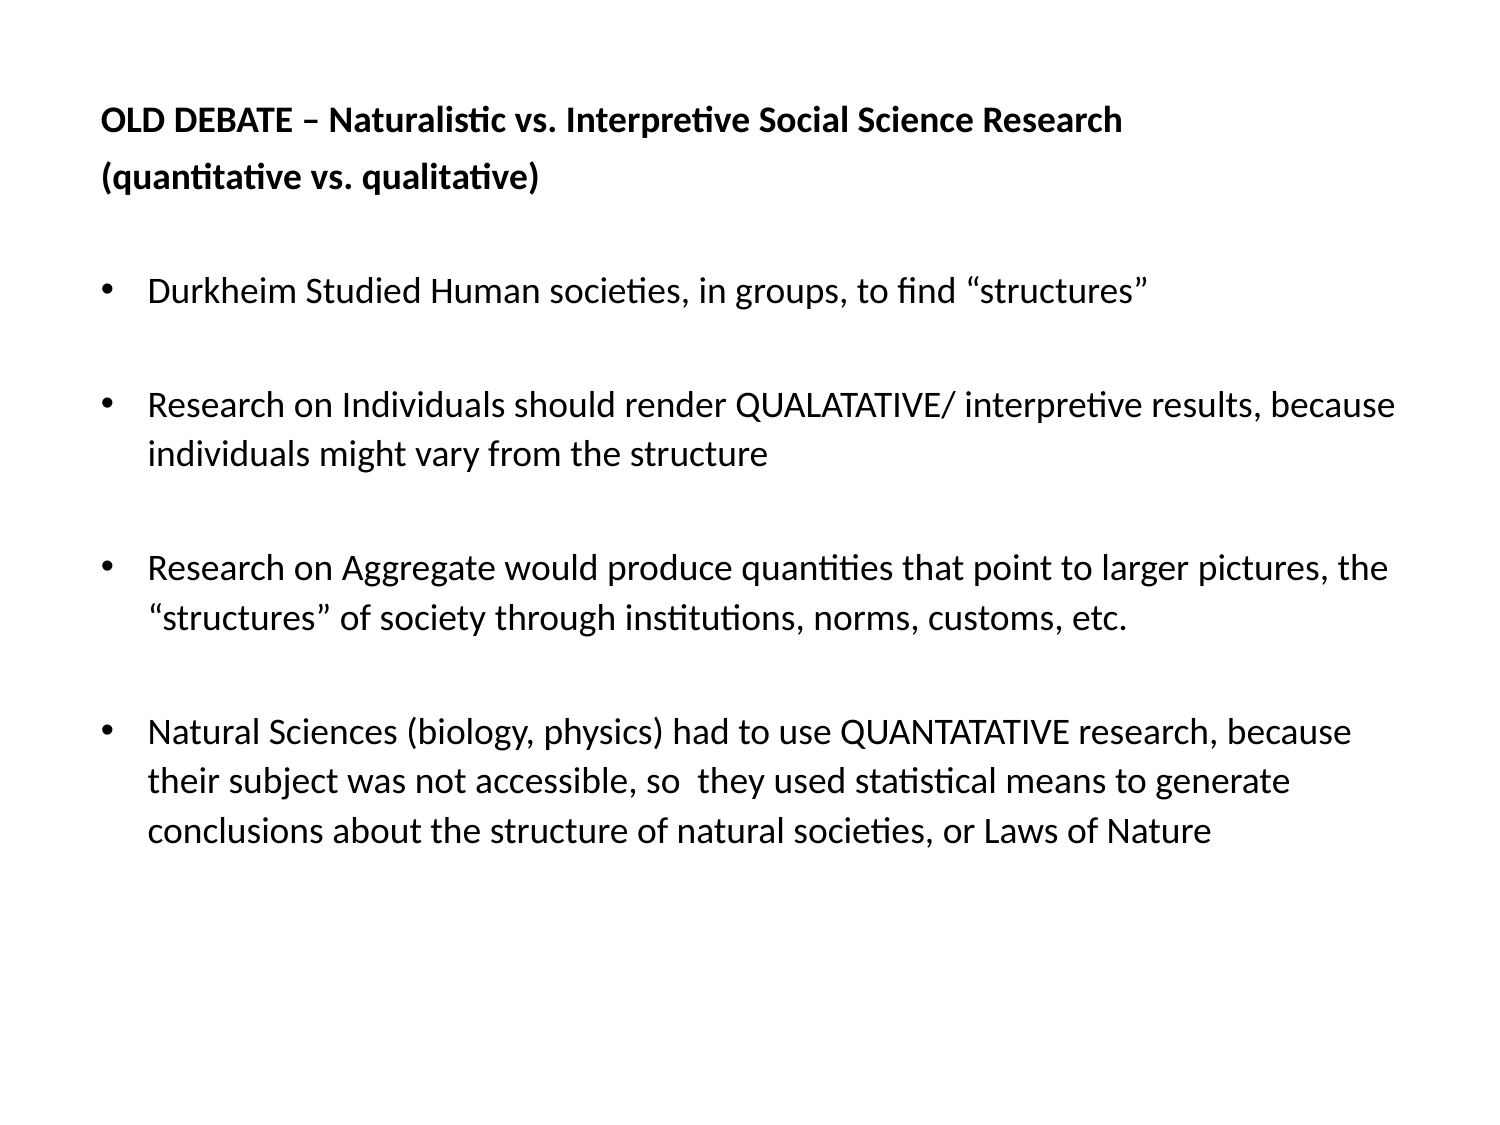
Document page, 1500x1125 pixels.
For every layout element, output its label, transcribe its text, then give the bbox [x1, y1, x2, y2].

list OLD DEBATE – Naturalistic vs. Interpretive Social Science Research (quantitative vs. qualitative) Durkheim Studied Human societies, in groups, to find “structures” Research on Individuals should render QUALATATIVE/ interpretive results, because individuals might vary from the structure Research on Aggregate would produce quantities that point to larger pictures, the “structures” of society through institutions, norms, customs, etc. Natural Sciences (biology, physics) had to use QUANTATATIVE research, because their subject was not accessible, so they used statistical means to generate conclusions about the structure of natural societies, or Laws of Nature [85, 83, 1424, 981]
